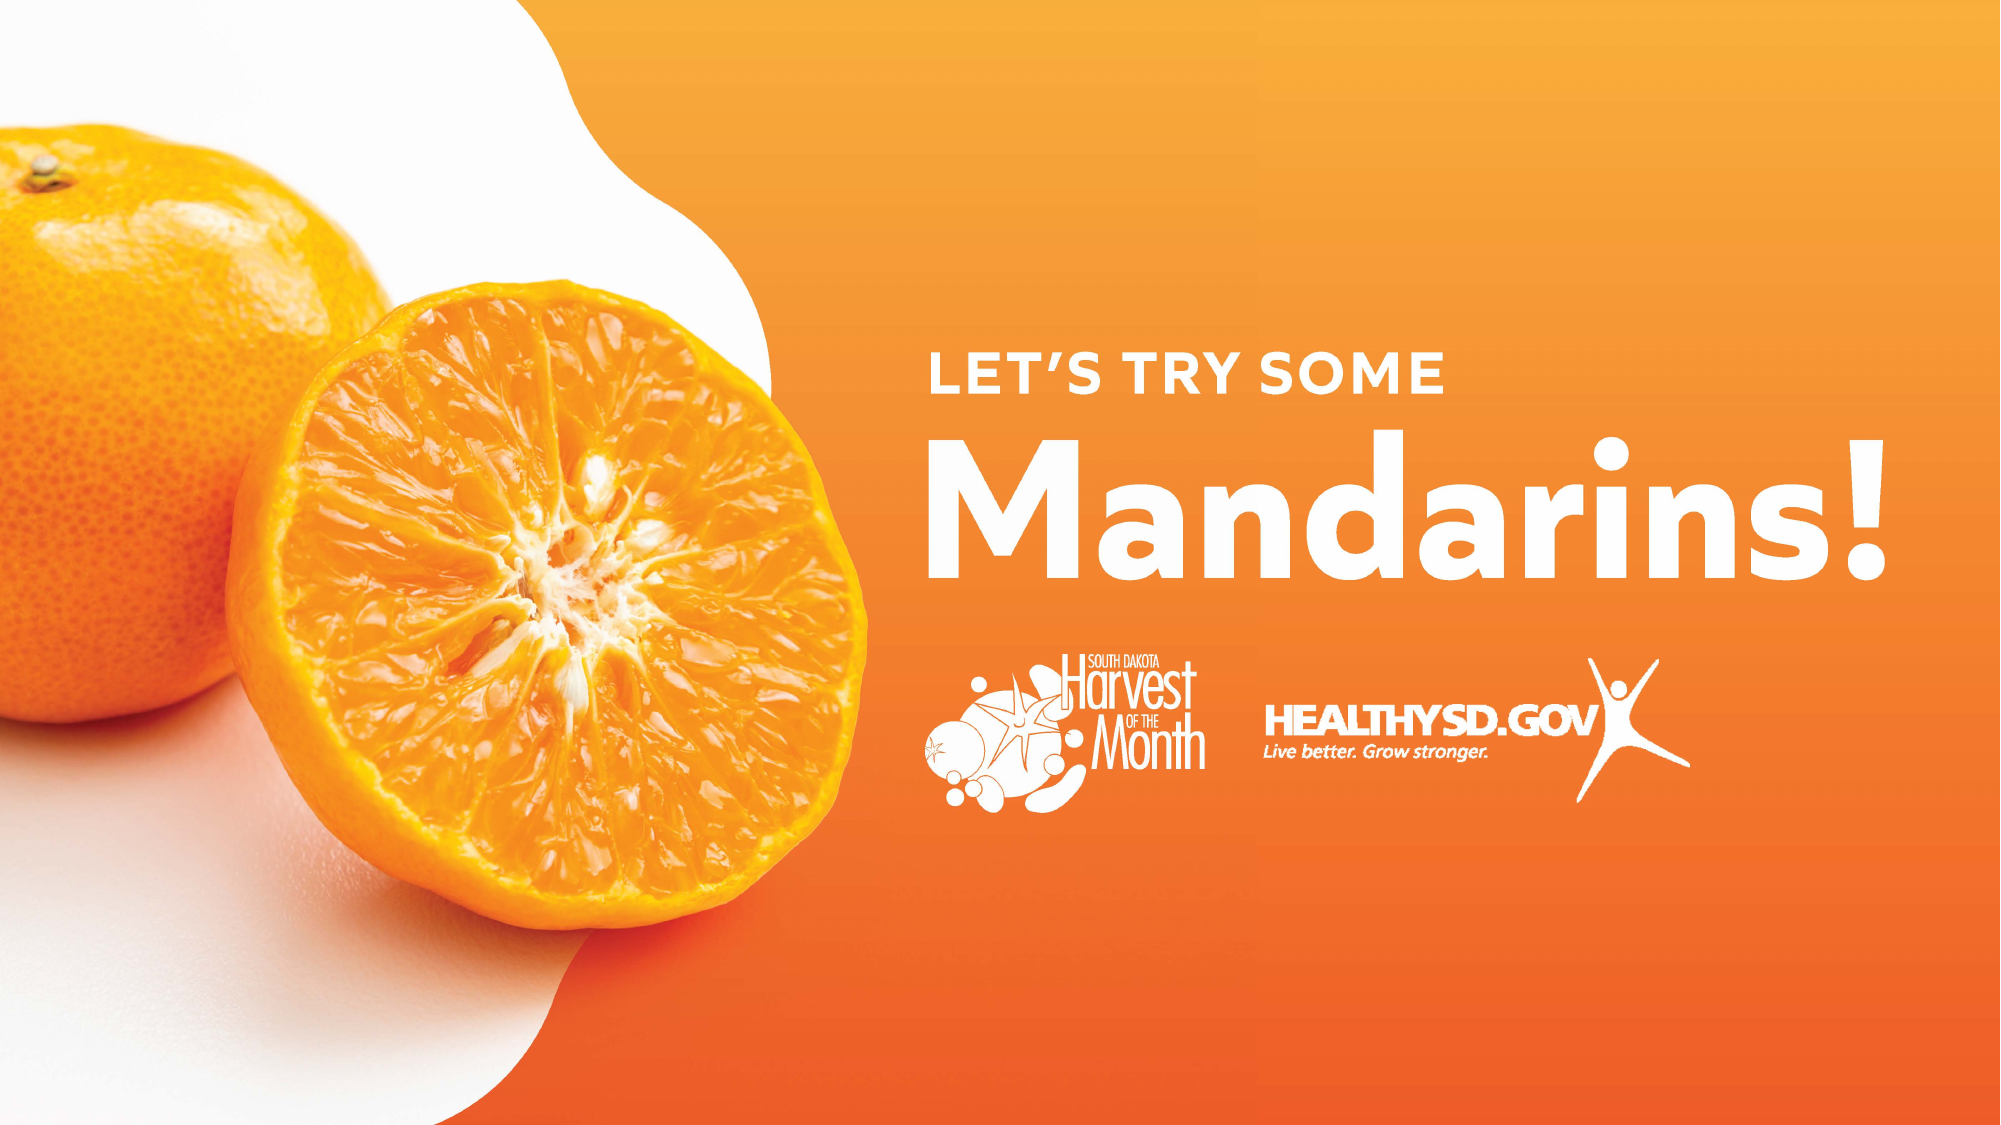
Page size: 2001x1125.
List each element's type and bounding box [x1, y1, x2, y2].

list [0, 0, 2000, 1125]
